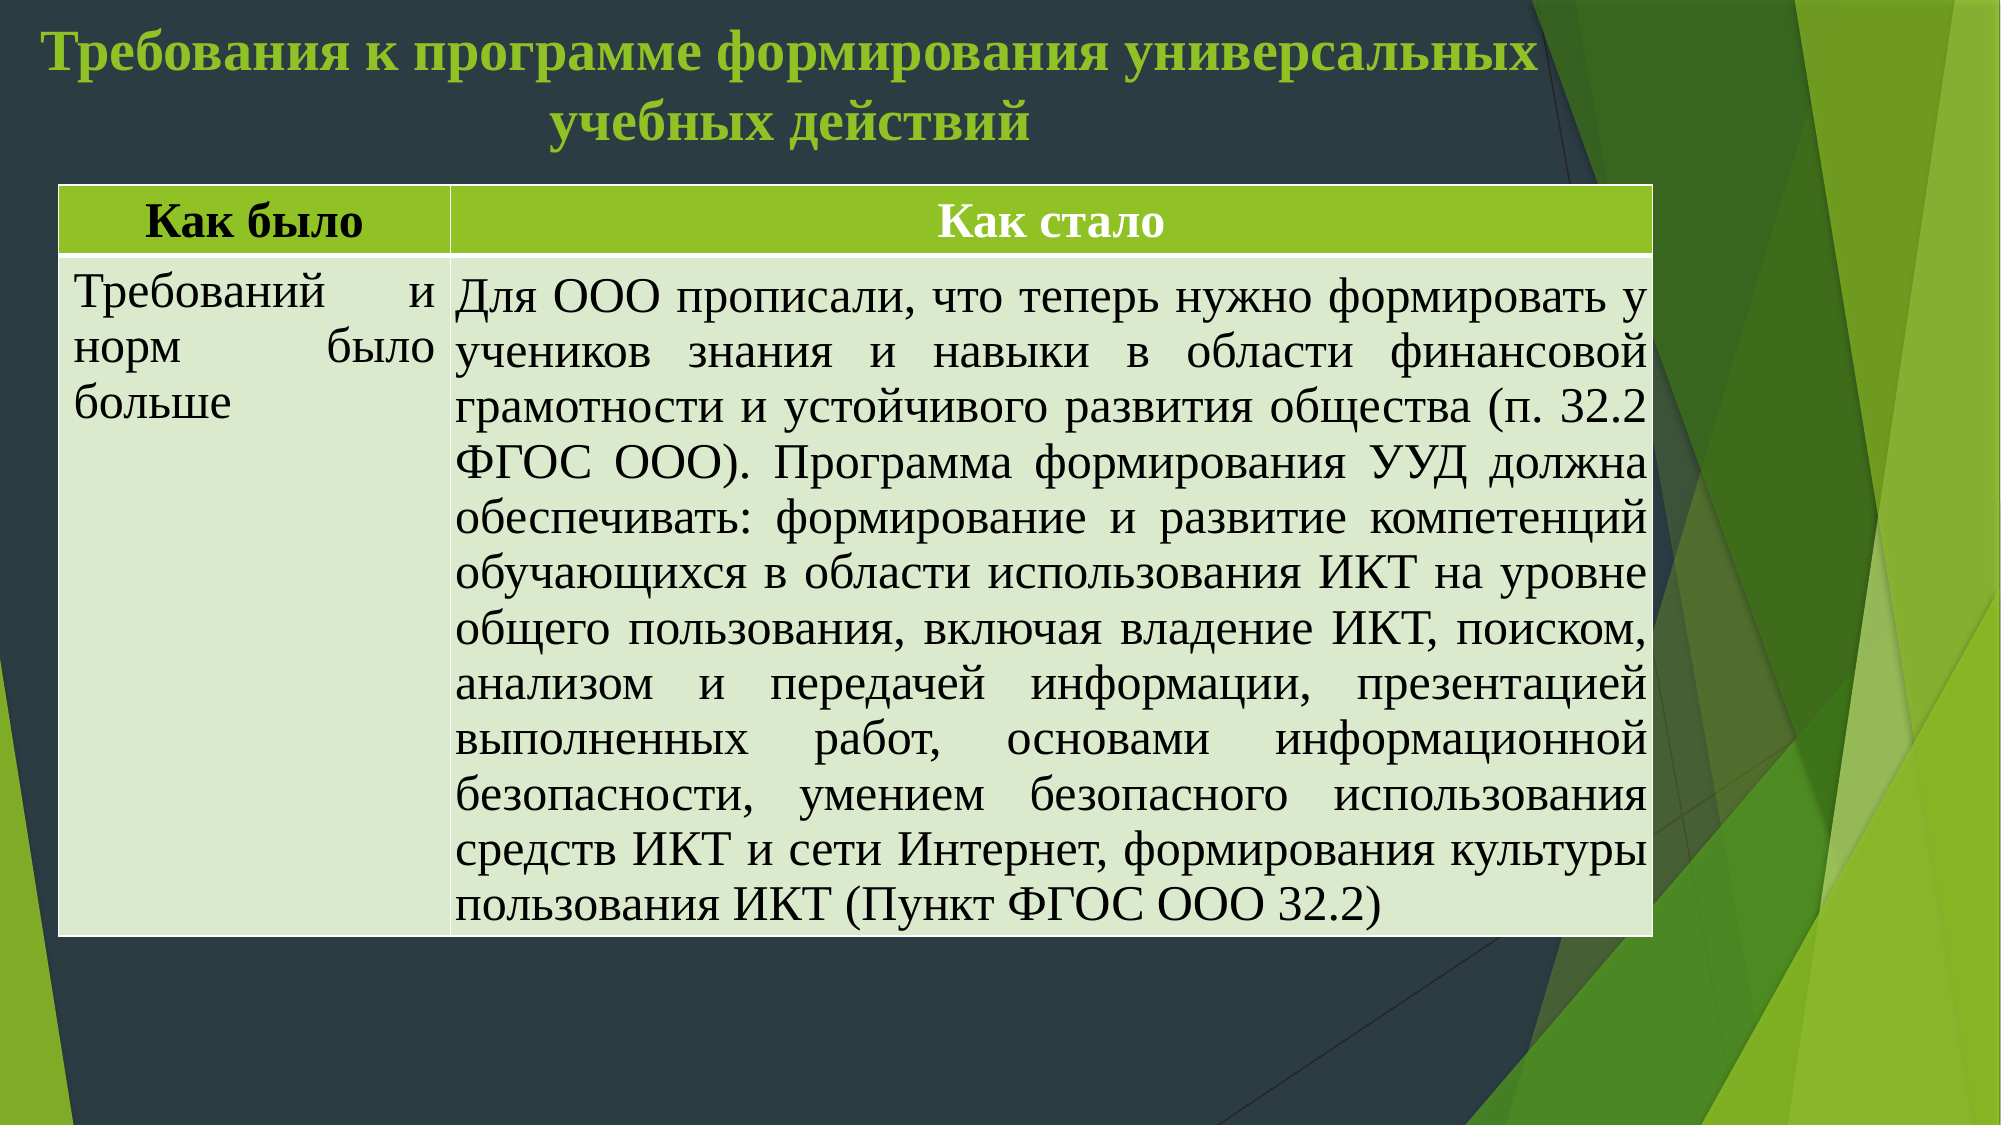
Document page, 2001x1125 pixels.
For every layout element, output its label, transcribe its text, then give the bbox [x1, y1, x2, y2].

table_cell Для ООО прописали, что теперь нужно формировать у учеников знания и навыки в области финансовой грамотности и устойчивого развития общества (п. 32.2 ФГОС ООО). Программа формирования УУД должна обеспечивать: формирование и развитие компетенций обучающихся в области использования ИКТ на уровне общего пользования, включая владение ИКТ, поиском, анализом и передачей информации, презентацией выполненных работ, основами информационной безопасности, умением безопасного использования средств ИКТ и сети Интернет, формирования культуры пользования ИКТ (Пункт ФГОС ООО 32.2) [451, 258, 1652, 935]
table_cell Требований и норм было больше [59, 258, 450, 935]
table_header Как стало [451, 186, 1652, 253]
table_header Как было [59, 186, 450, 253]
title Требования к программе формирования универсальных учебных действий [0, 4, 1653, 222]
